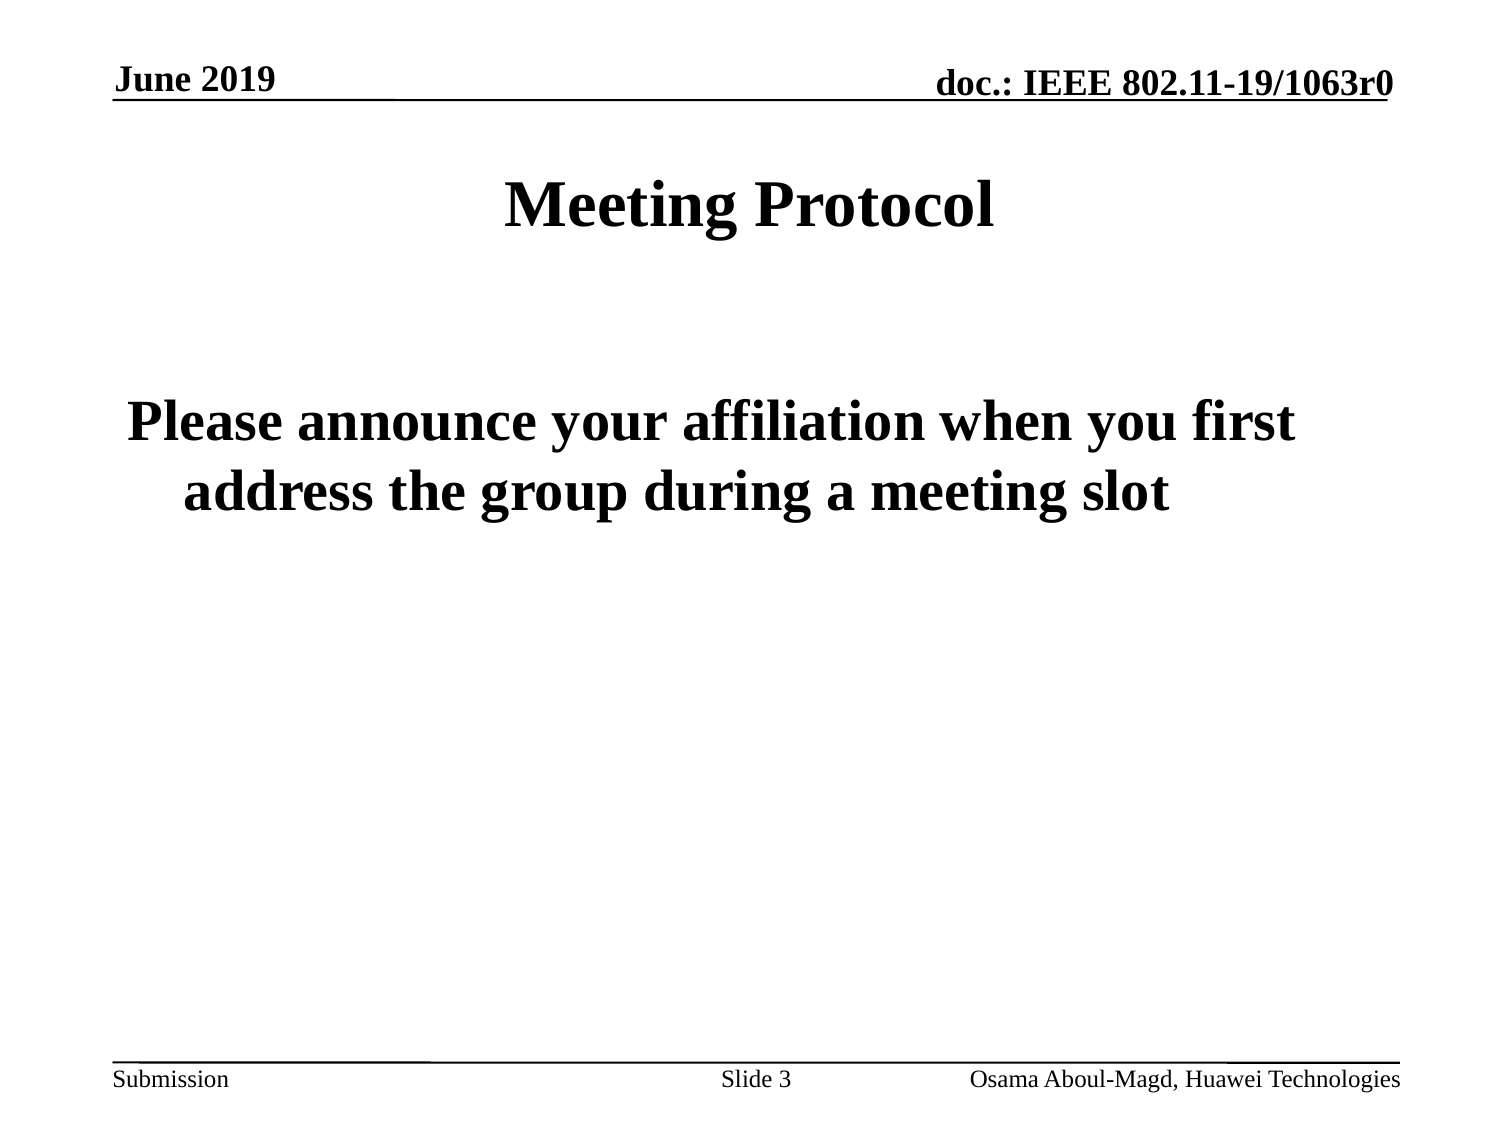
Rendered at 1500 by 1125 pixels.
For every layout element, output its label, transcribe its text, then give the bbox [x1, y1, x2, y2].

slide_number Slide 3 [712, 1061, 800, 1123]
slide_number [114, 54, 423, 100]
title Meeting Protocol [112, 112, 1388, 288]
list Please announce your affiliation when you first address the group during a meeting slot [112, 374, 1388, 513]
footer Osama Aboul-Magd, Huawei Technologies [878, 1061, 1402, 1093]
